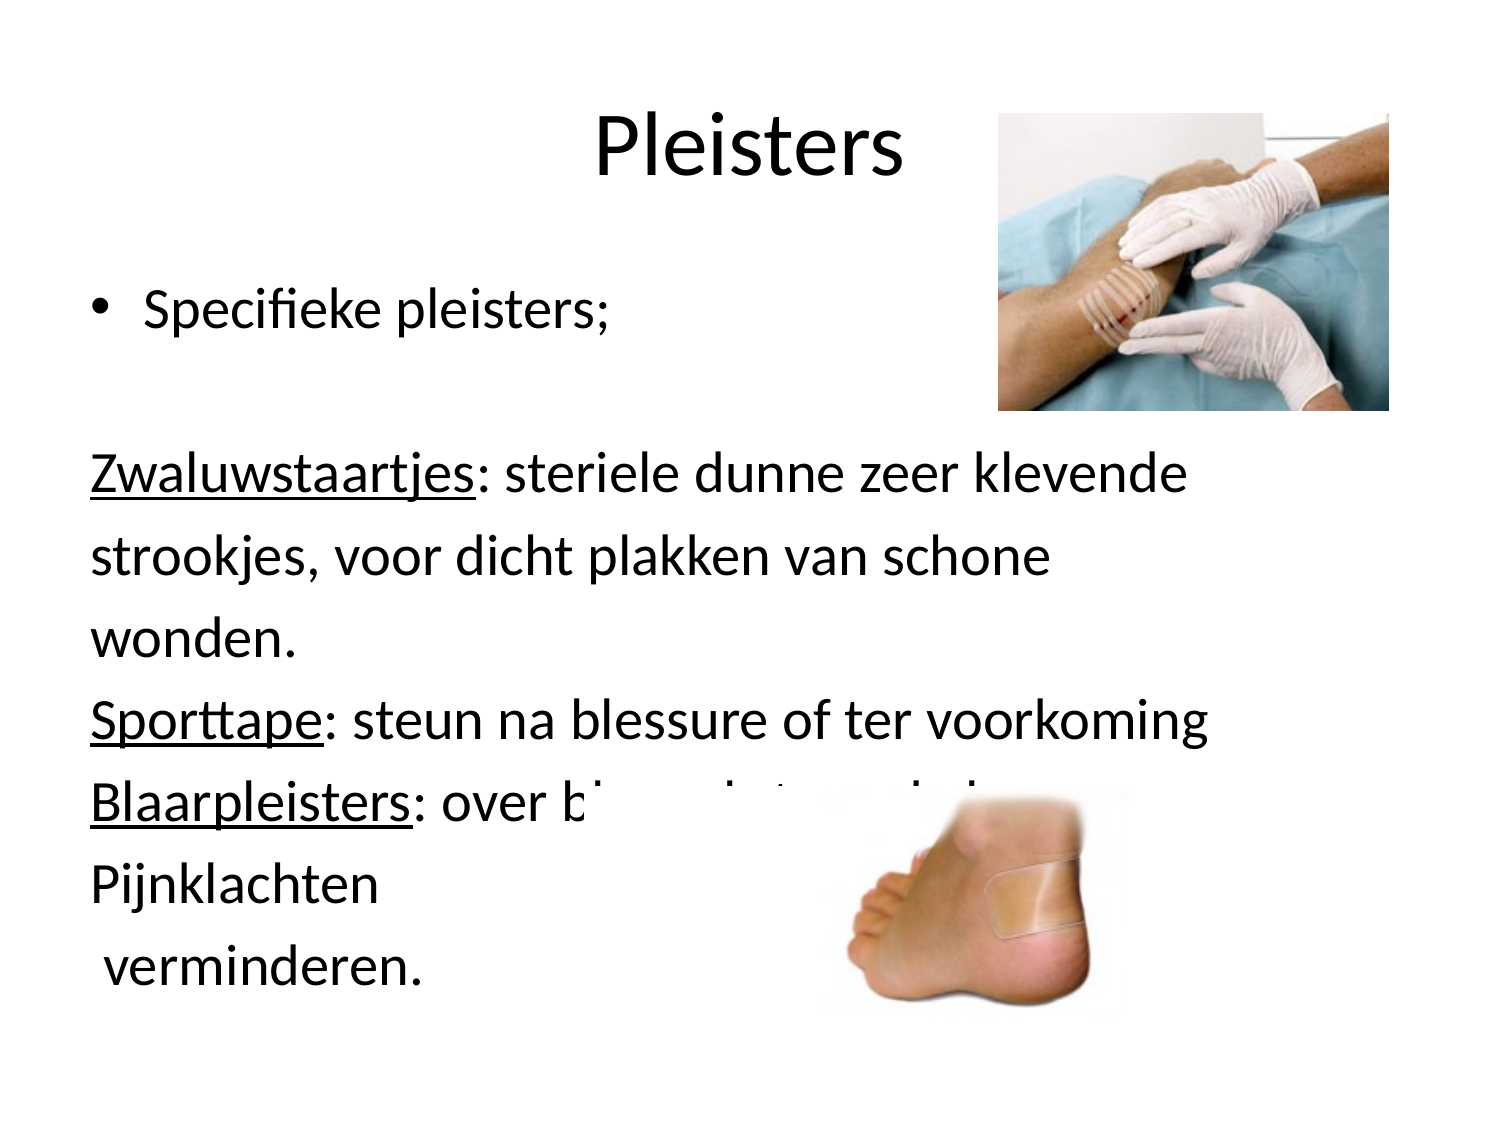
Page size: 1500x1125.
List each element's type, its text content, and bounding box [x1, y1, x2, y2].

title Pleisters [75, 45, 1425, 233]
picture [997, 113, 1389, 411]
list Specifieke pleisters; Zwaluwstaartjes: steriele dunne zeer klevende strookjes, voor dicht plakken van schone wonden. Sporttape: steun na blessure of ter voorkoming Blaarpleisters: over blaar als tweede laag, Pijnklachten verminderen. [75, 262, 1425, 1005]
picture [584, 786, 1367, 1022]
